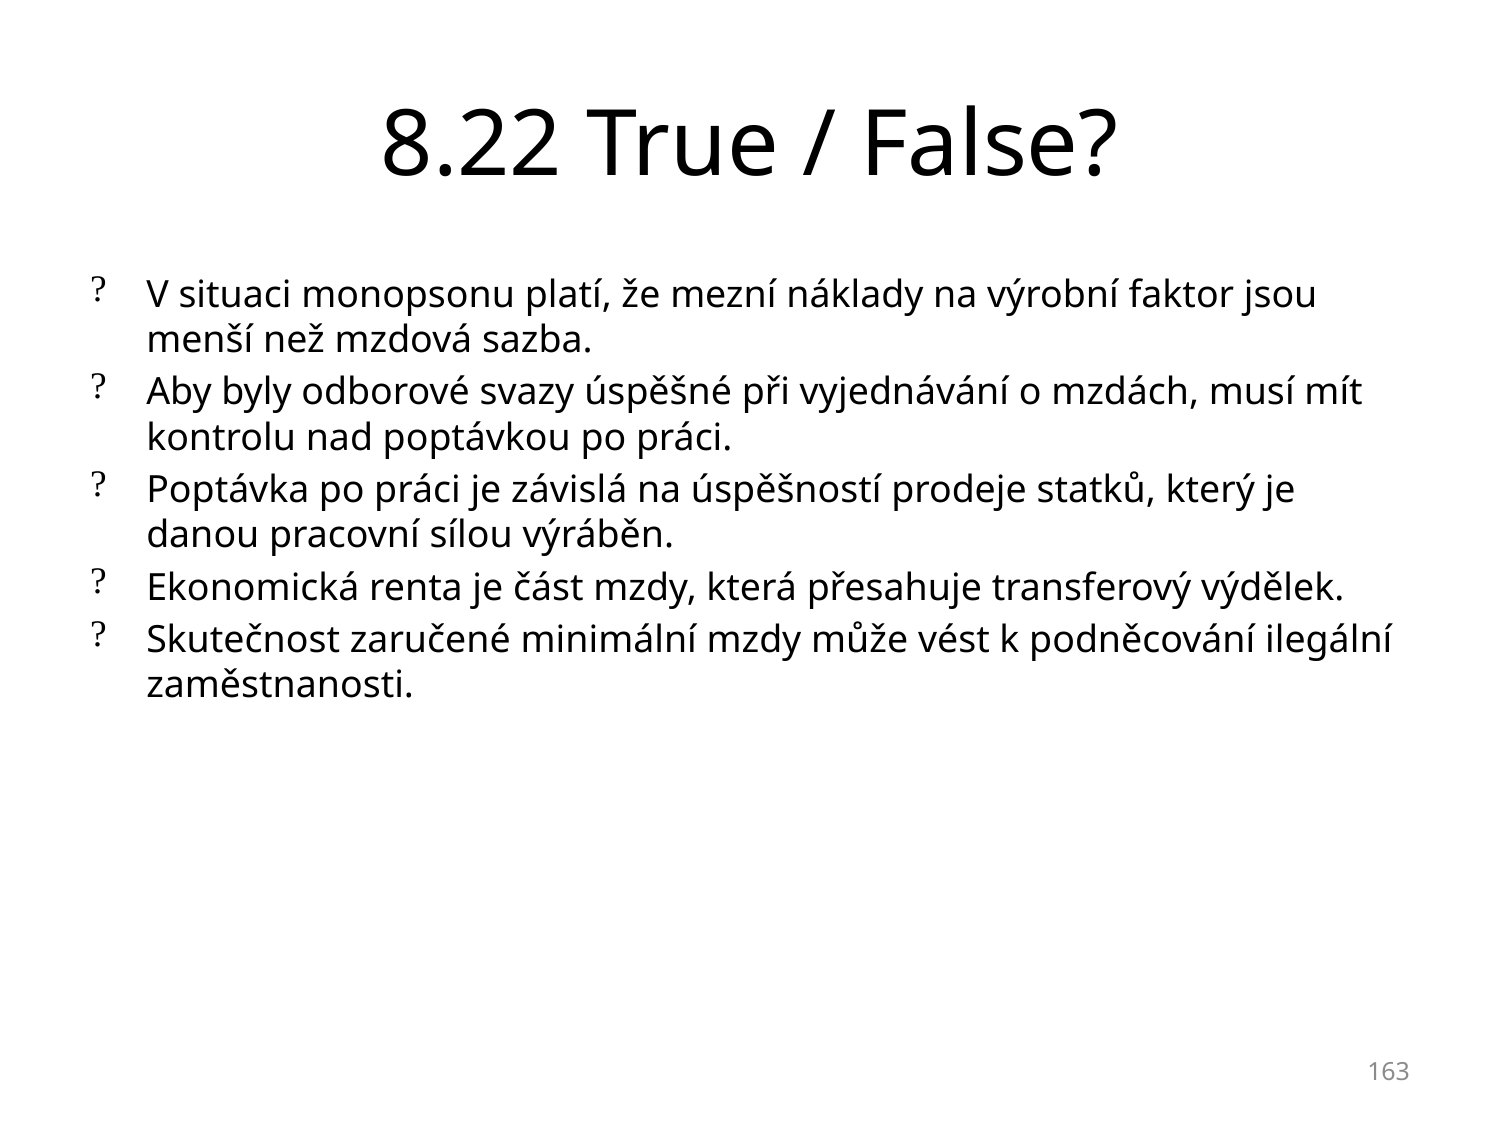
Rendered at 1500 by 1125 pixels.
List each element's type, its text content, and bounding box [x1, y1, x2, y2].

slide_number 163 [1074, 1042, 1425, 1103]
list V situaci monopsonu platí, že mezní náklady na výrobní faktor jsou menší než mzdová sazba. Aby byly odborové svazy úspěšné při vyjednávání o mzdách, musí mít kontrolu nad poptávkou po práci. Poptávka po práci je závislá na úspěšností prodeje statků, který je danou pracovní sílou výráběn. Ekonomická renta je část mzdy, která přesahuje transferový výdělek. Skutečnost zaručené minimální mzdy může vést k podněcování ilegální zaměstnanosti. [75, 262, 1425, 1005]
title 8.22 True / False? [75, 45, 1425, 233]
